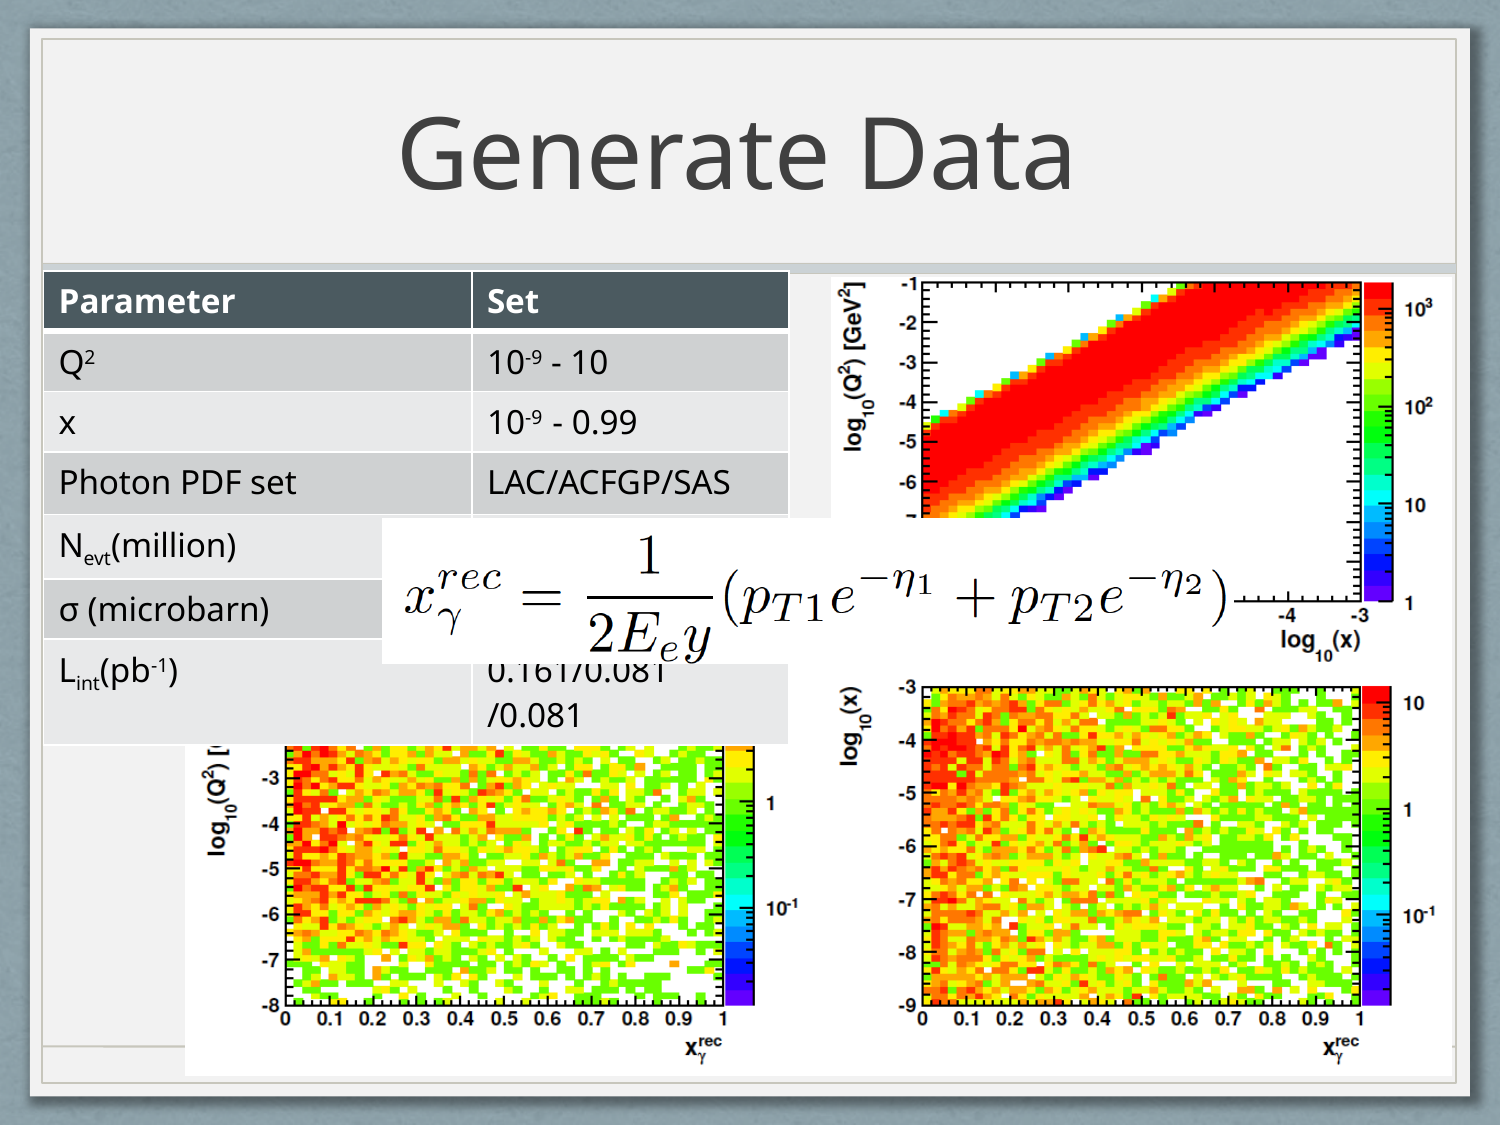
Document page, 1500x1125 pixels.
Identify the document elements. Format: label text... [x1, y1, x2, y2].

picture [184, 276, 1452, 1076]
table_cell Photon PDF set [44, 453, 471, 514]
table_cell LAC/ACFGP/SAS [473, 453, 788, 511]
table_header Parameter [44, 272, 471, 328]
table_cell σ (microbarn) [44, 580, 374, 638]
table_cell Lint(pb-1) [44, 640, 374, 744]
table_cell Nevt(million) [44, 515, 377, 578]
text_box [185, 233, 767, 295]
title Generate Data [147, 40, 1353, 260]
table_header Set [473, 272, 788, 328]
table_cell x [44, 392, 471, 451]
table_cell 10-9 - 10 [473, 334, 788, 391]
table_cell 10-9 - 0.99 [473, 392, 788, 451]
table_cell Q2 [44, 334, 471, 391]
